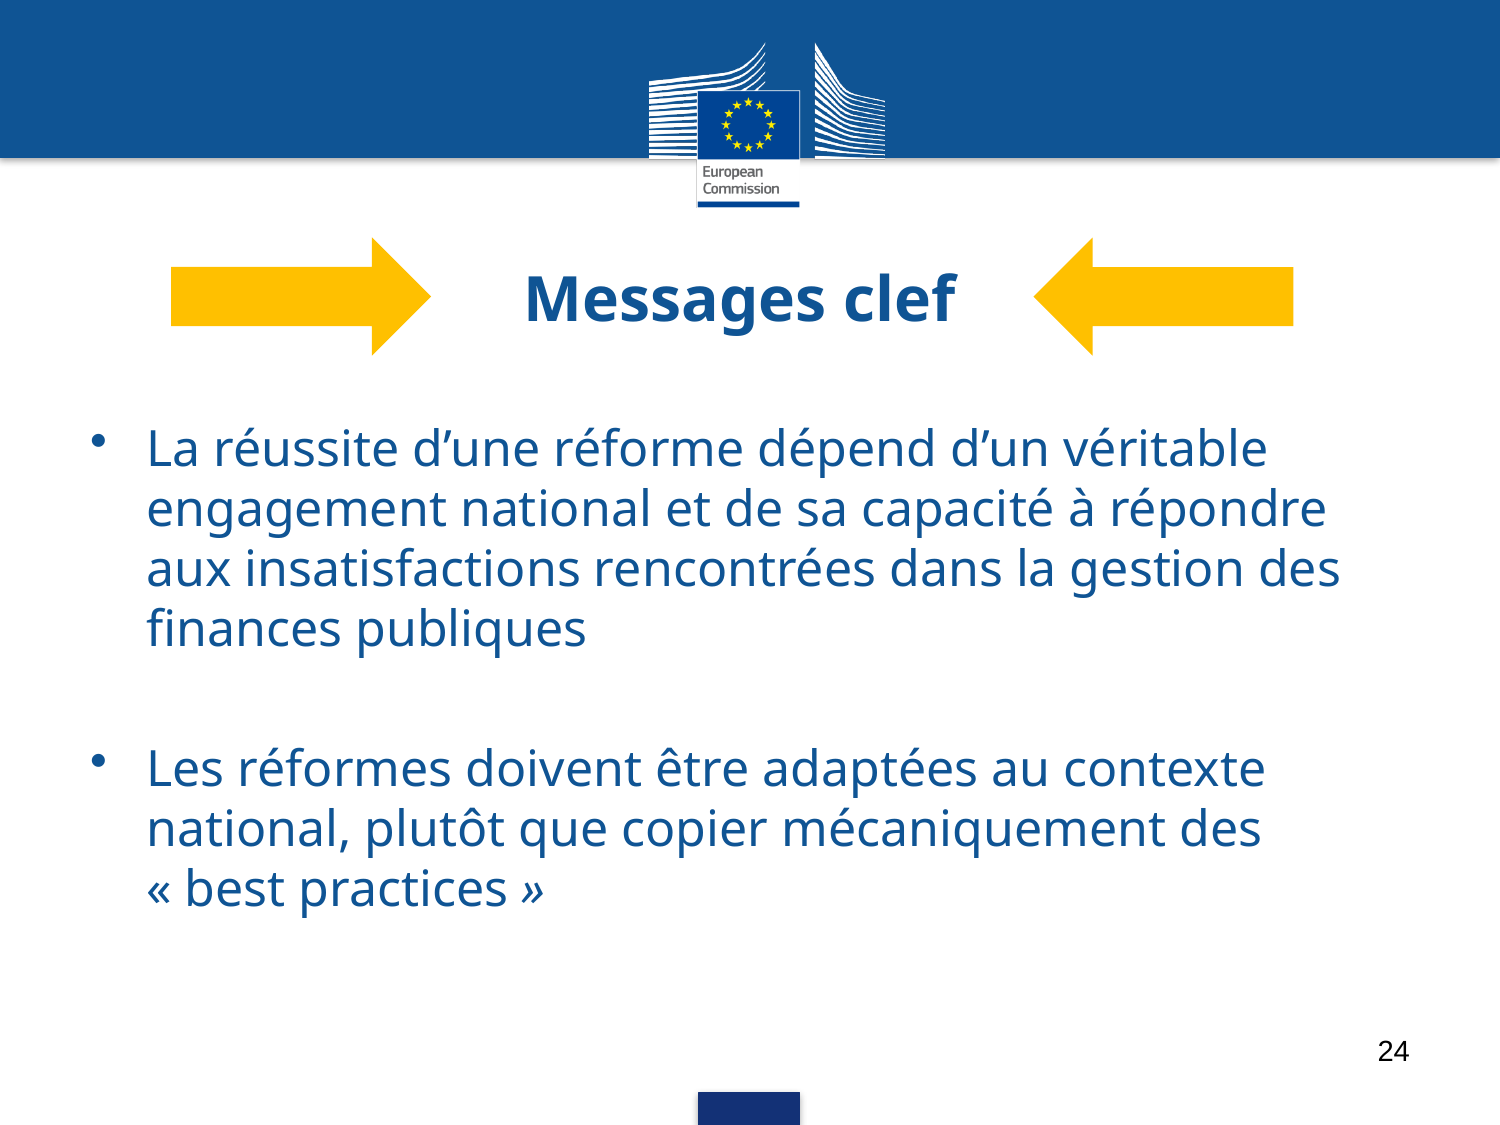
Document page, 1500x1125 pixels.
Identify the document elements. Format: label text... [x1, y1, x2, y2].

list La réussite d’une réforme dépend d’un véritable engagement national et de sa capacité à répondre aux insatisfactions rencontrées dans la gestion des finances publiques Les réformes doivent être adaptées au contexte national, plutôt que copier mécaniquement des « best practices » [75, 408, 1425, 988]
title Messages clef [64, 219, 1415, 374]
text_box [171, 237, 432, 356]
picture [649, 42, 885, 208]
text_box [1033, 237, 1294, 356]
slide_number 24 [1074, 1024, 1426, 1103]
